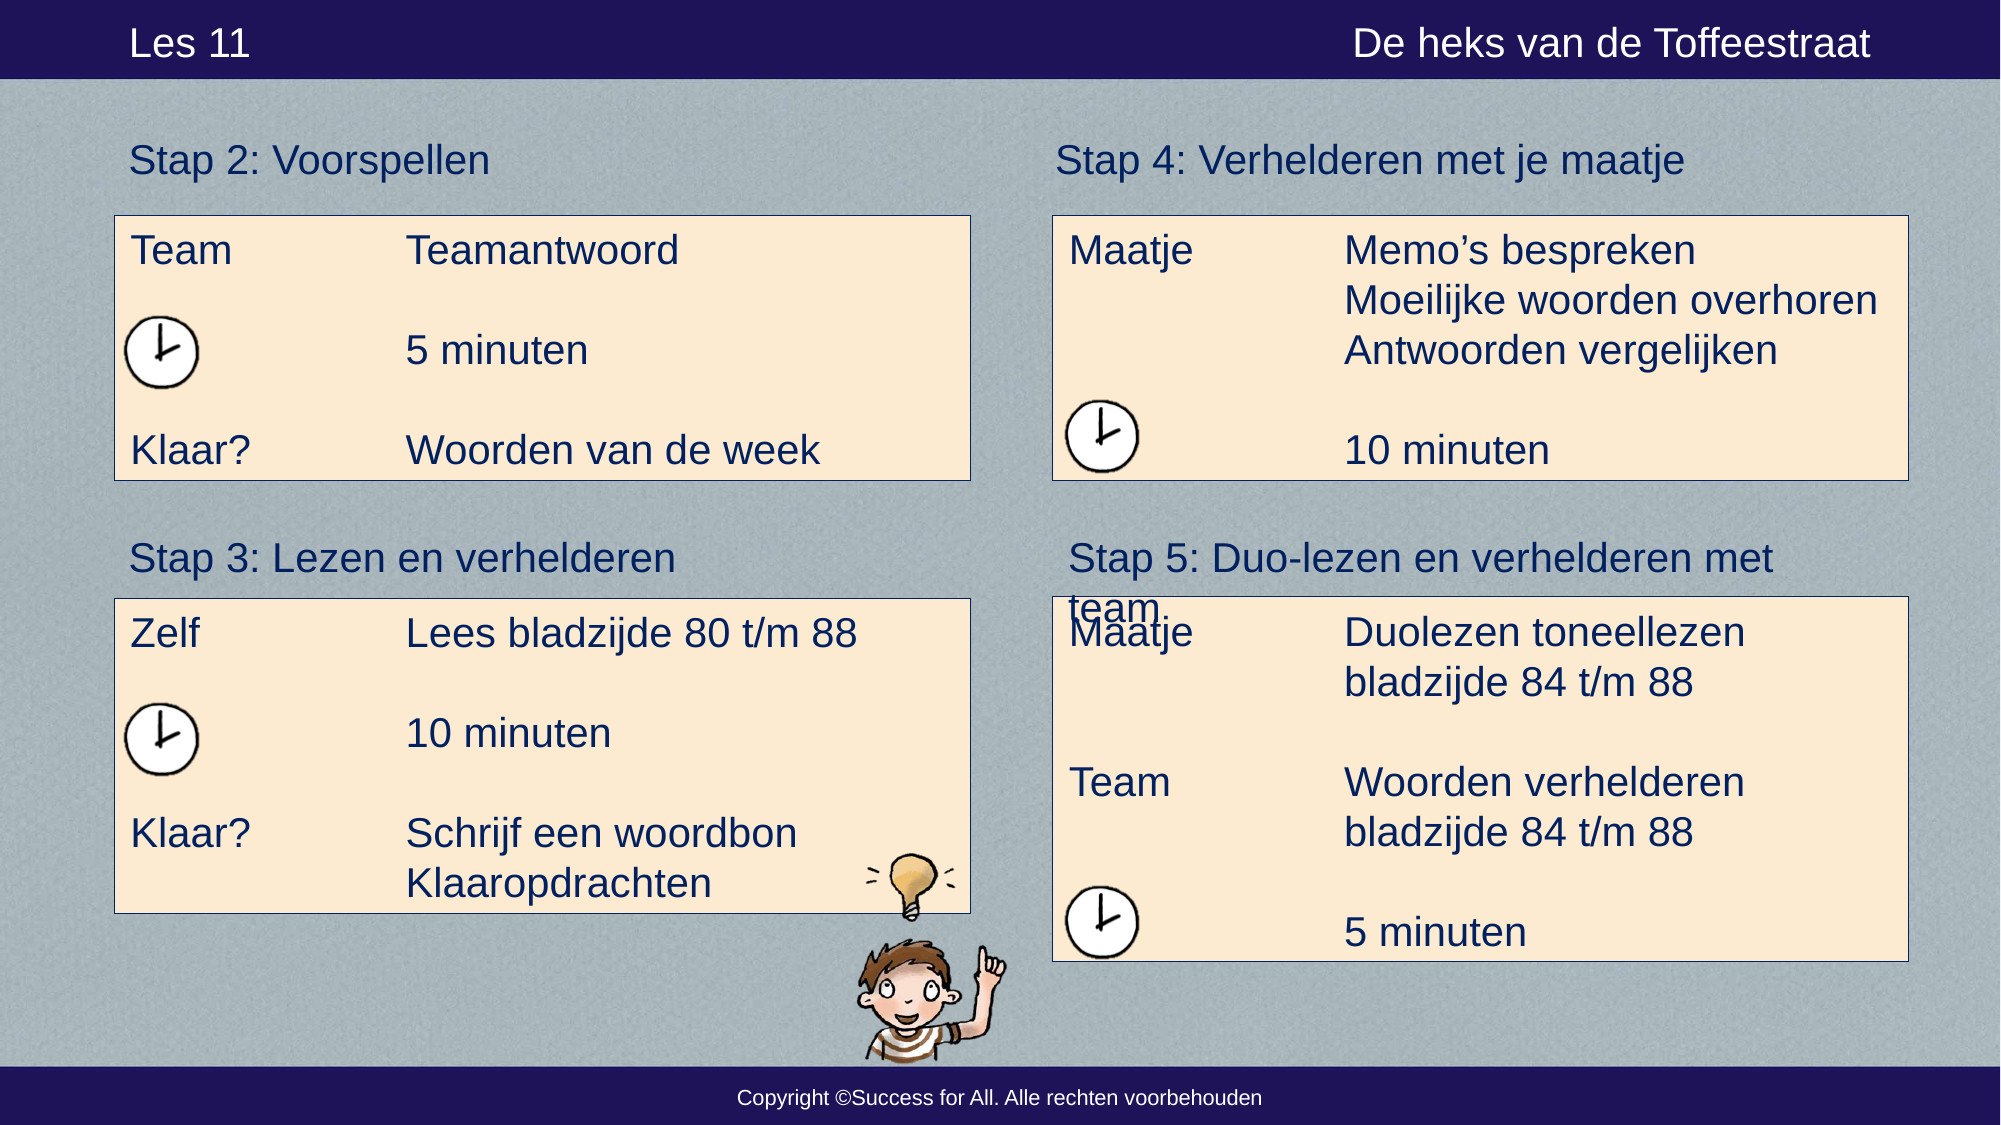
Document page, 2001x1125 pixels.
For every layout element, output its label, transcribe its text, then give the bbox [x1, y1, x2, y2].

text_box Copyright ©Success for All. Alle rechten voorbehouden [0, 1076, 2000, 1125]
text_box Zelf Lees bladzijde 80 t/m 88 10 minuten Klaar? Schrijf een woordbon Klaaropdrachten [114, 598, 971, 914]
text_box Team Teamantwoord 5 minuten Klaar? Woorden van de week [114, 215, 971, 481]
text_box Maatje Duolezen toneellezen bladzijde 84 t/m 88 Team Woorden verhelderen bladzijde 84 t/m 88 5 minuten [1052, 596, 1909, 962]
text_box Stap 4: Verhelderen met je maatje [1005, 125, 1892, 191]
picture [0, 0, 2001, 1125]
text_box De heks van de Toffeestraat [999, 8, 1886, 73]
text_box Stap 5: Duo-lezen en verhelderen met team [1053, 523, 1892, 639]
text_box Stap 2: Voorspellen [114, 125, 907, 191]
text_box Maatje Memo’s bespreken Moeilijke woorden overhoren Antwoorden vergelijken 10 minuten [1052, 215, 1909, 481]
text_box Stap 3: Lezen en verhelderen [114, 523, 907, 589]
text_box Les 11 [114, 8, 354, 73]
